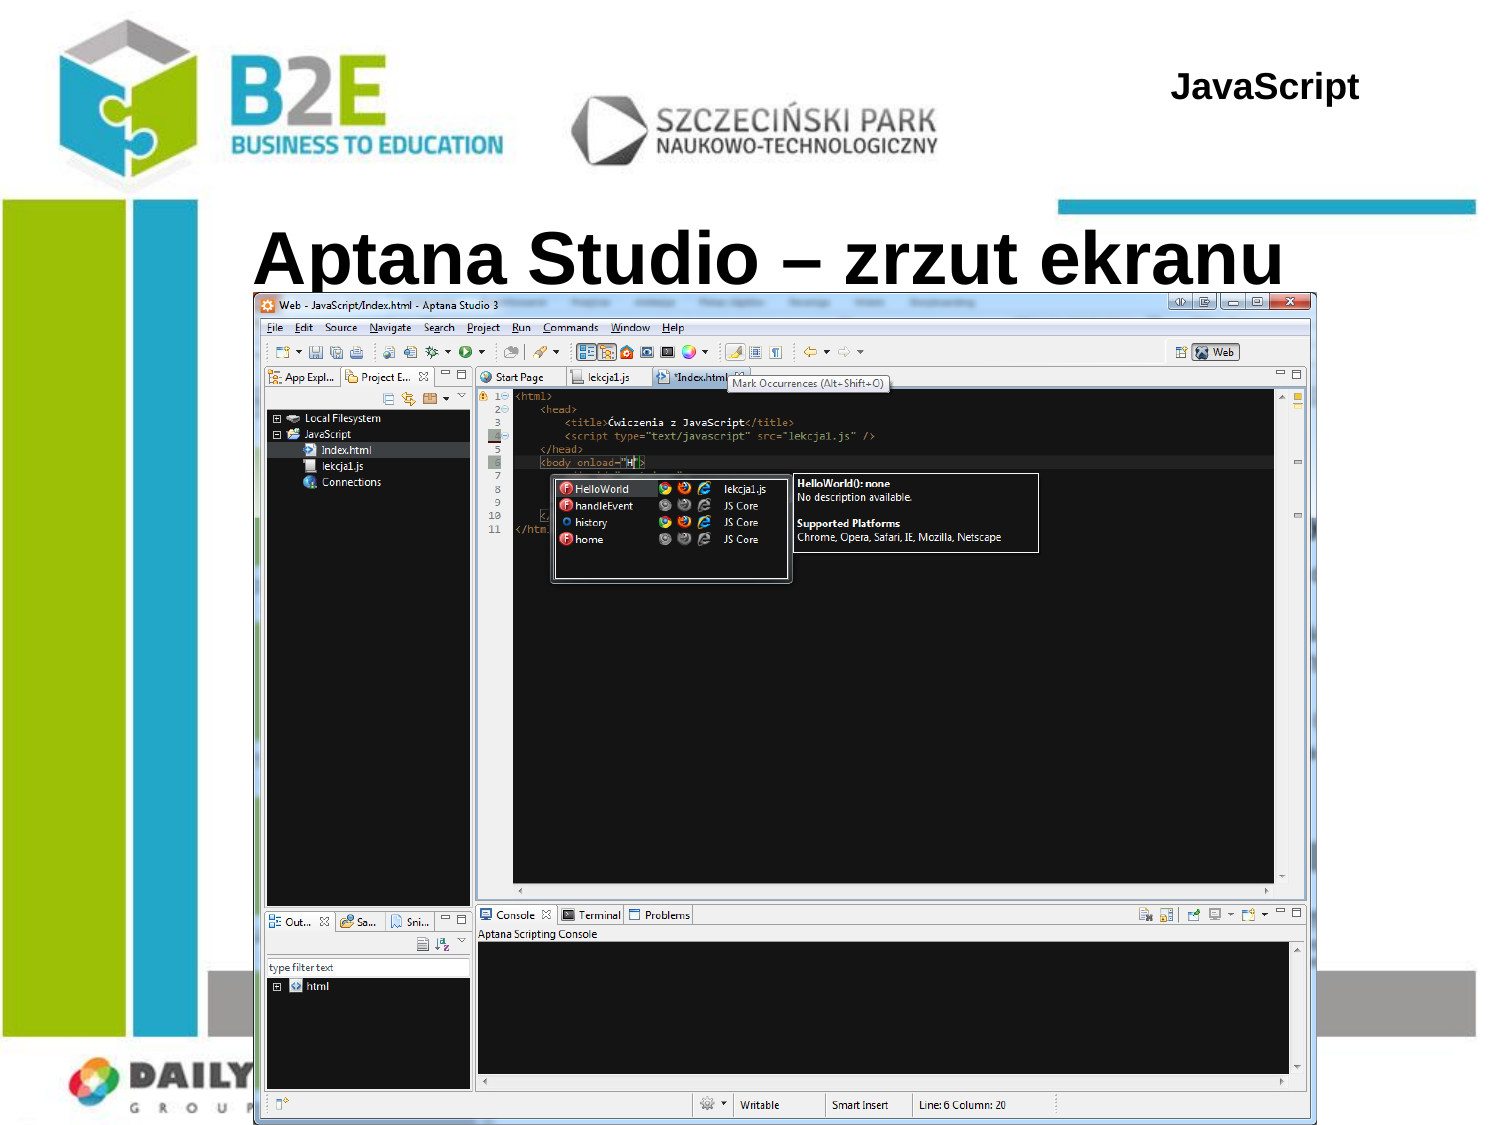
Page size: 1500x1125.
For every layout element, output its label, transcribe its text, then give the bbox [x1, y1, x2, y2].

picture [0, 0, 1500, 1125]
title Aptana Studio – zrzut ekranu [200, 218, 1473, 315]
text_box JavaScript [1155, 54, 1375, 115]
